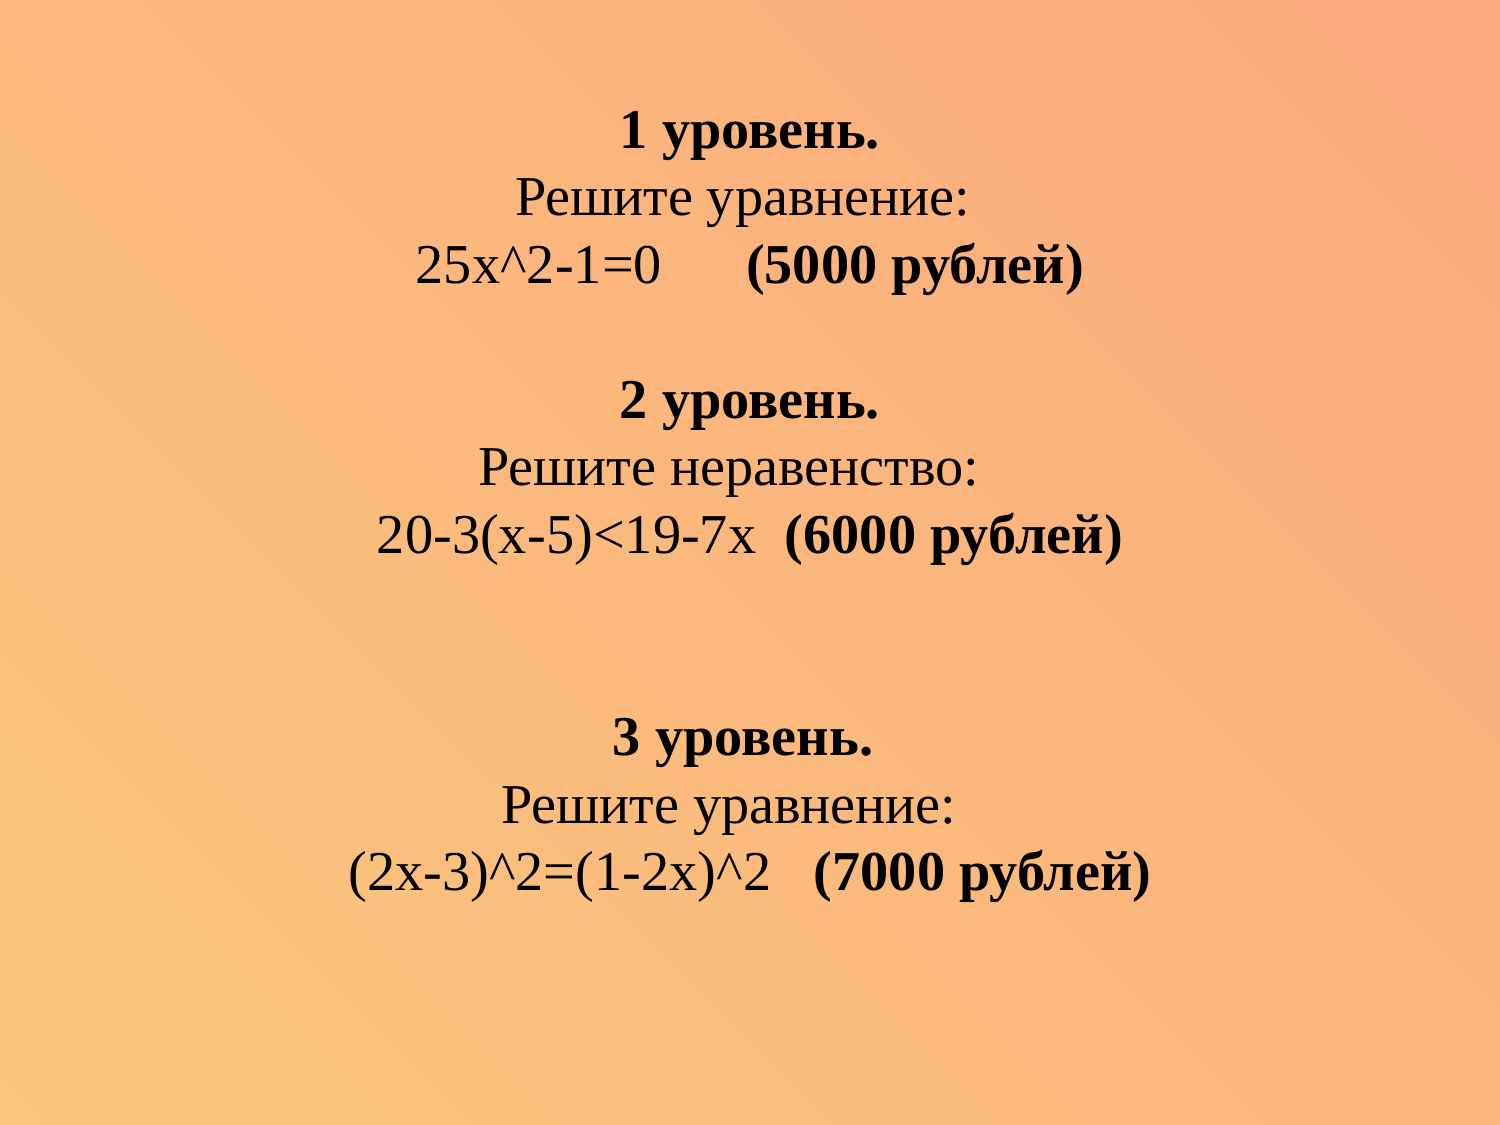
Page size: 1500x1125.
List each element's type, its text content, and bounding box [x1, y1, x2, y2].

title 1 уровень. Решите уравнение: 25х^2-1=0 (5000 рублей) 2 уровень. Решите неравенство: 20-3(х-5)<19-7х (6000 рублей) 3 уровень. Решите уравнение: (2х-3)^2=(1-2х)^2 (7000 рублей) [75, 45, 1425, 1059]
